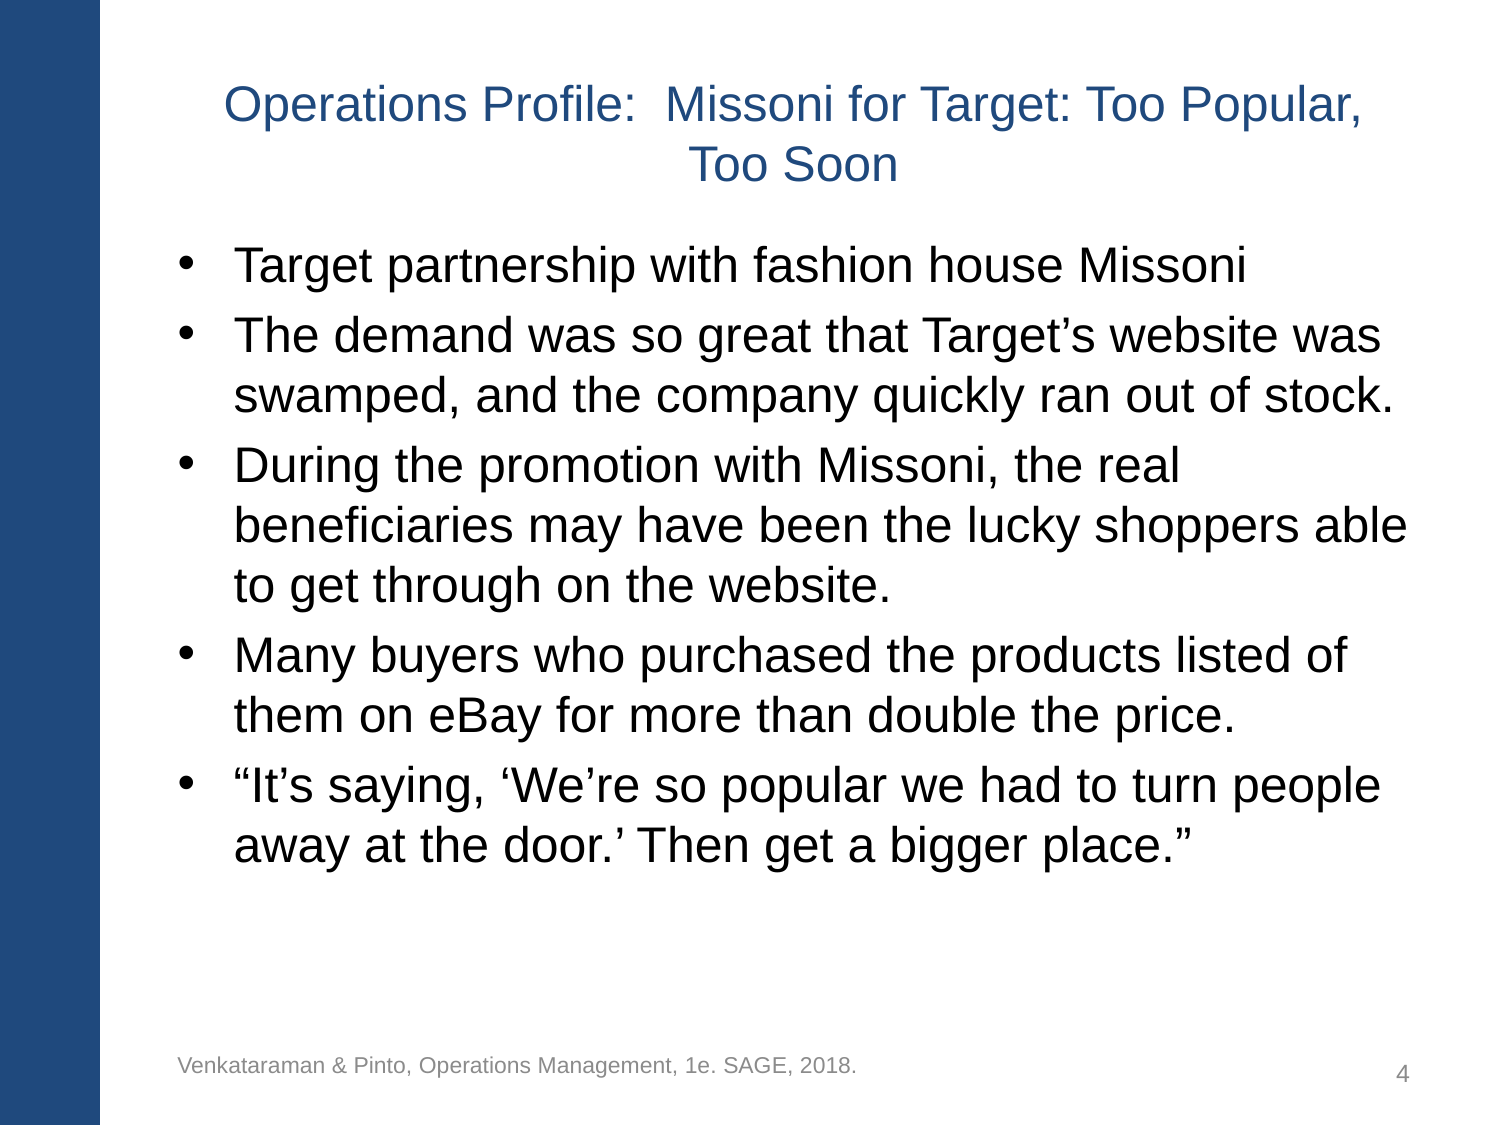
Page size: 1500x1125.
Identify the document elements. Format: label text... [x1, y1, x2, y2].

slide_number 4 [1350, 1042, 1425, 1103]
list Target partnership with fashion house Missoni The demand was so great that Target’s website was swamped, and the company quickly ran out of stock. During the promotion with Missoni, the real beneficiaries may have been the lucky shoppers able to get through on the website. Many buyers who purchased the products listed of them on eBay for more than double the price. “It’s saying, ‘We’re so popular we had to turn people away at the door.’ Then get a bigger place.” [162, 224, 1425, 1013]
title Operations Profile: Missoni for Target: Too Popular, Too Soon [162, 37, 1425, 224]
footer Venkataraman & Pinto, Operations Management, 1e. SAGE, 2018. [162, 1042, 1313, 1103]
